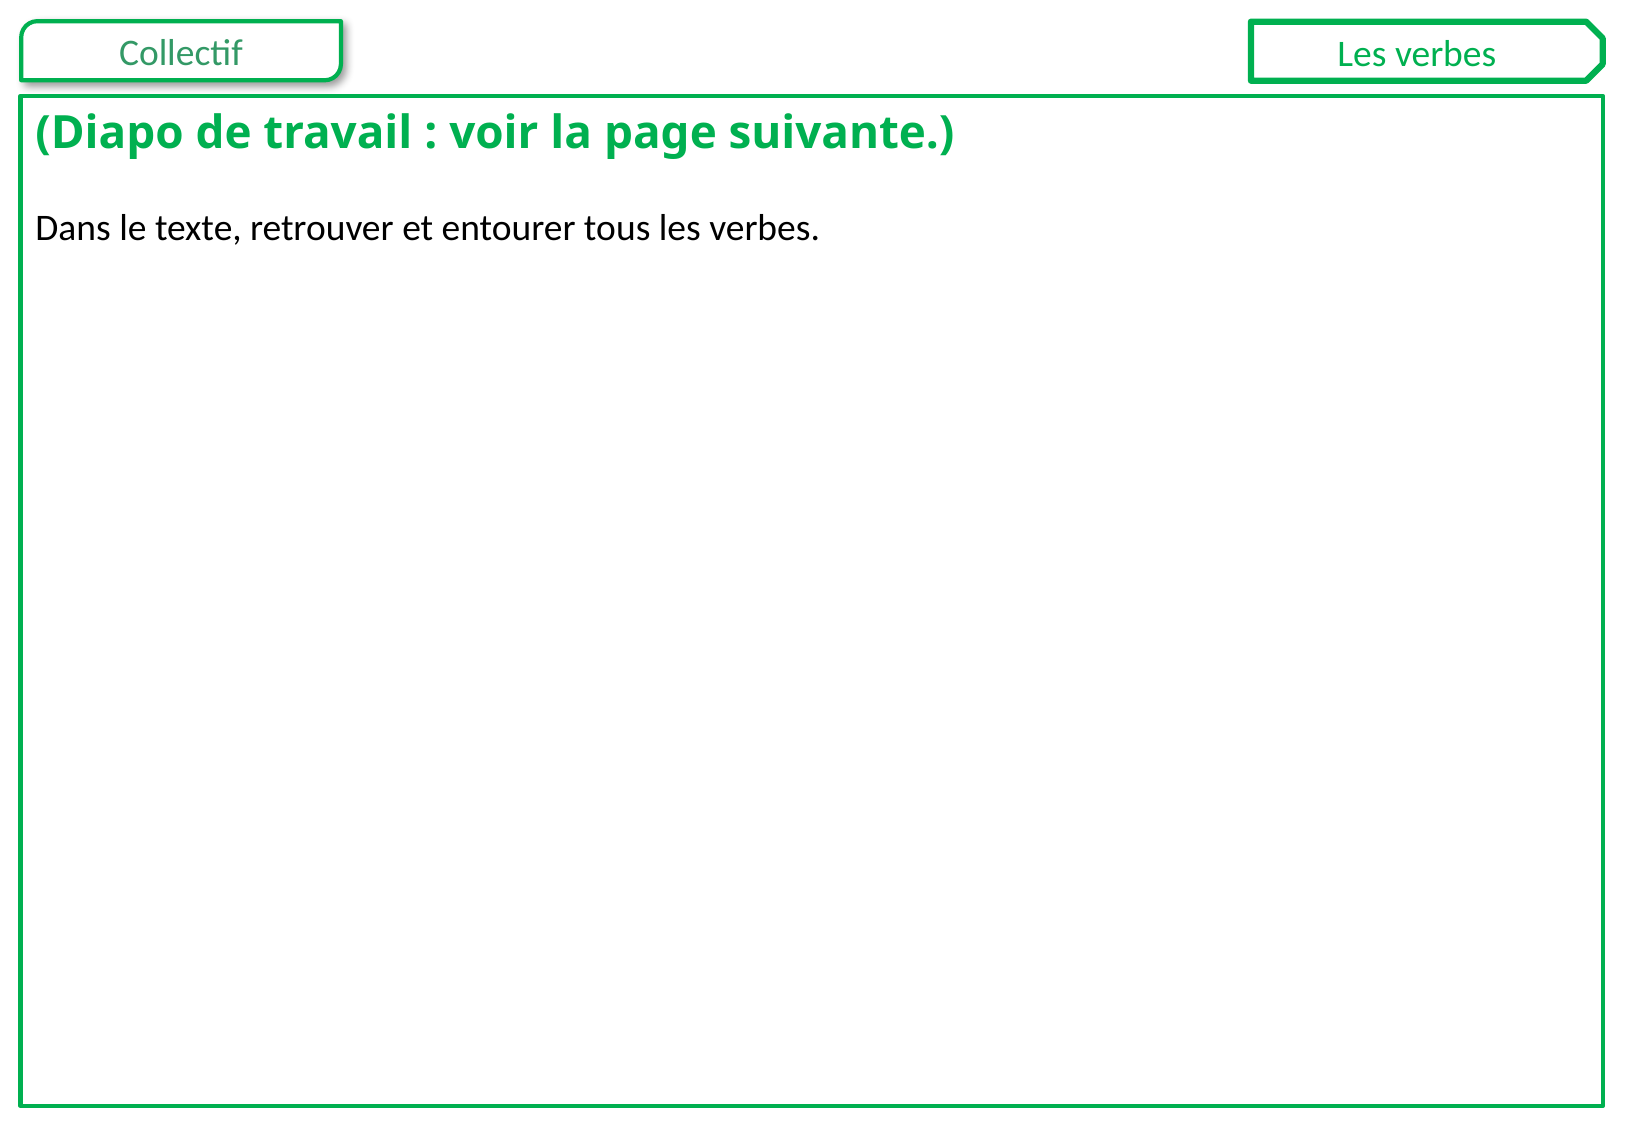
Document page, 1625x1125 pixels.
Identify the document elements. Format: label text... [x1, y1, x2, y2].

list (Diapo de travail : voir la page suivante.) Dans le texte, retrouver et entourer tous les verbes. [18, 94, 1605, 1108]
list Les verbes [1250, 21, 1584, 81]
